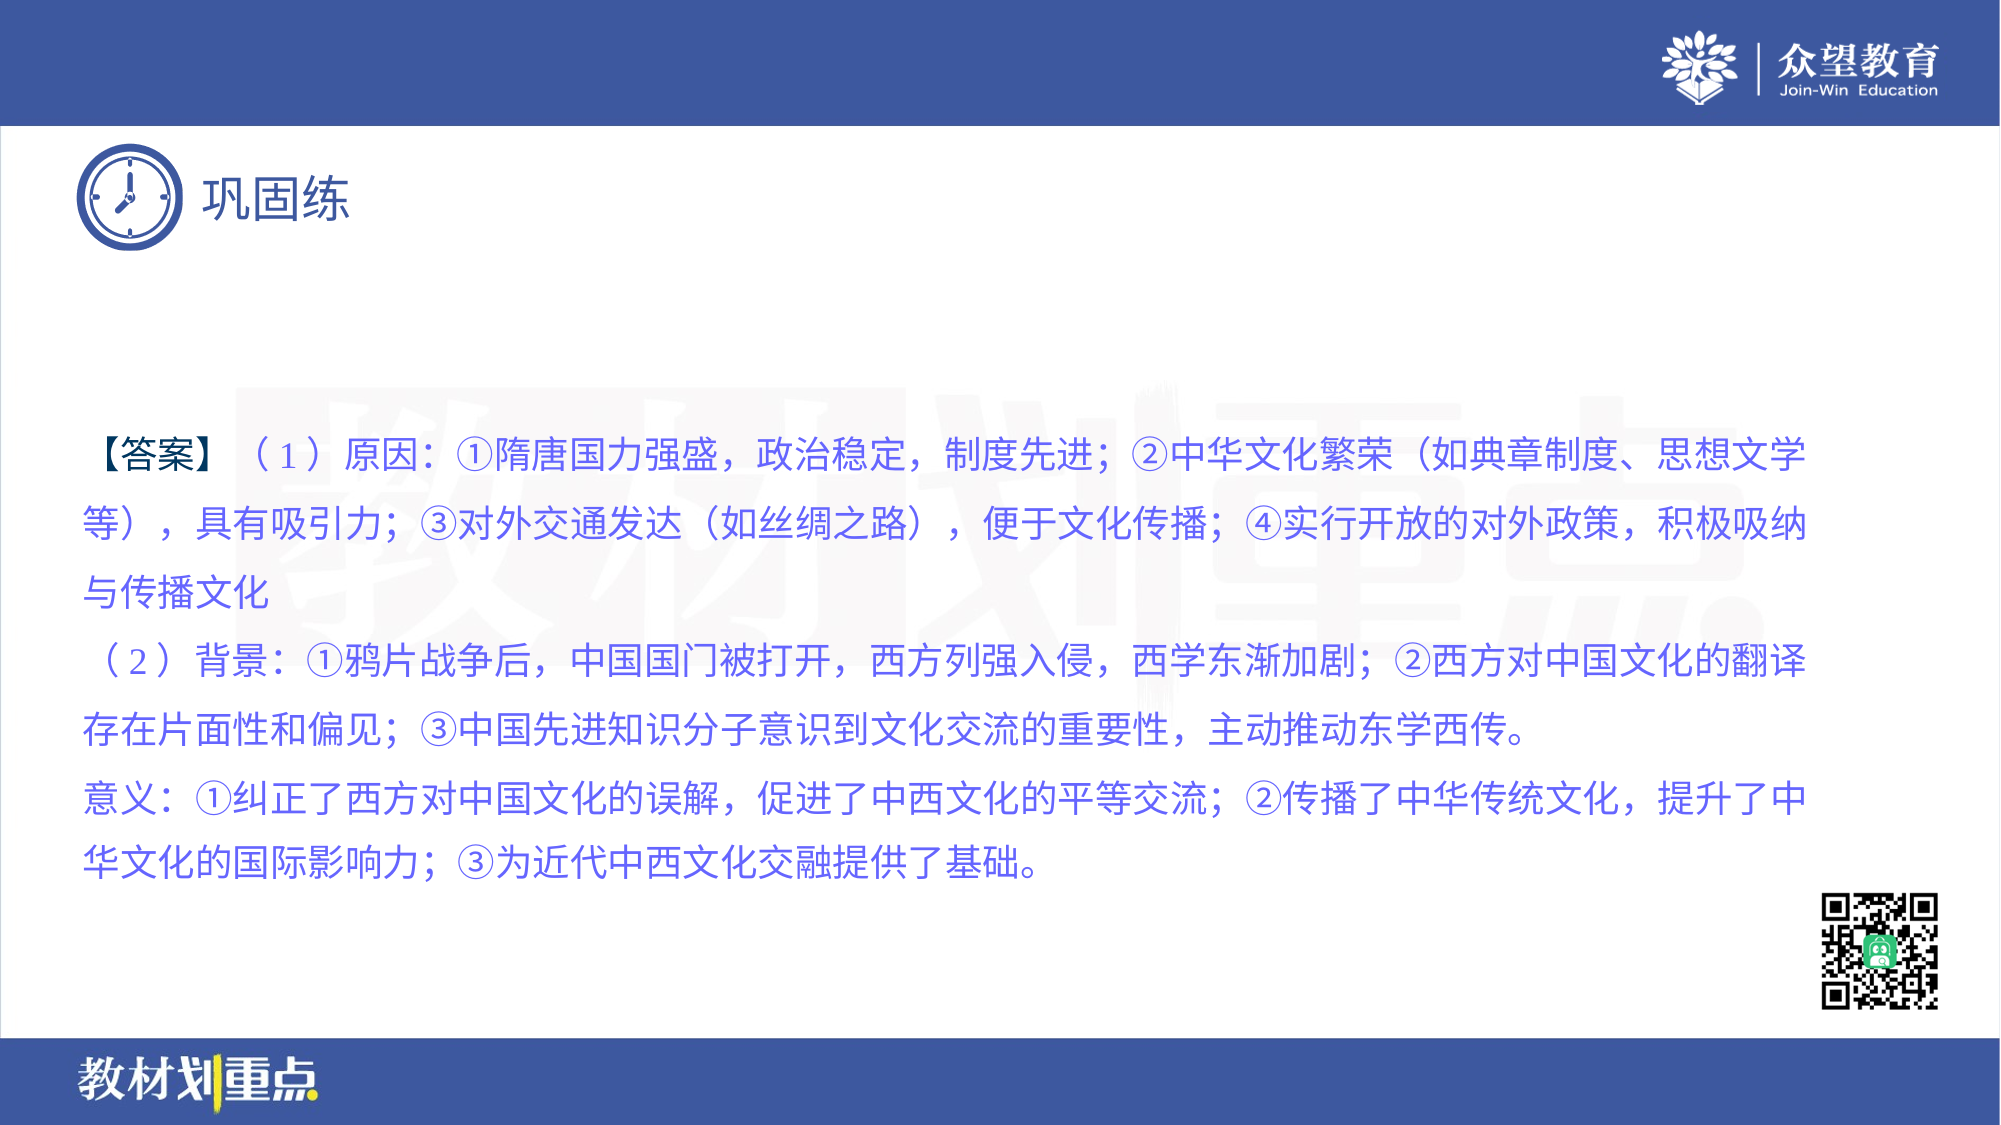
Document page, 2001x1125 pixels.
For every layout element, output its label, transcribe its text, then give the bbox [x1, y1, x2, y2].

picture [0, 0, 2000, 1125]
text_box 【答案】（1）原因：①隋唐国力强盛，政治稳定，制度先进；②中华文化繁荣（如典章制度、思想文学 等），具有吸引力；③对外交通发达（如丝绸之路），便于文化传播；④实行开放的对外政策，积极吸纳 与传播文化 （2）背景：①鸦片战争后，中国国门被打开，西方列强入侵，西学东渐加剧；②西方对中国文化的翻译 存在片面性和偏见；③中国先进知识分子意识到文化交流的重要性，主动推动东学西传。 意义：①纠正了西方对中国文化的误解，促进了中西文化的平等交流；②传播了中华传统文化，提升了中 华文化的国际影响力；③为近代中西文化交融提供了基础。 [82, 407, 1817, 878]
